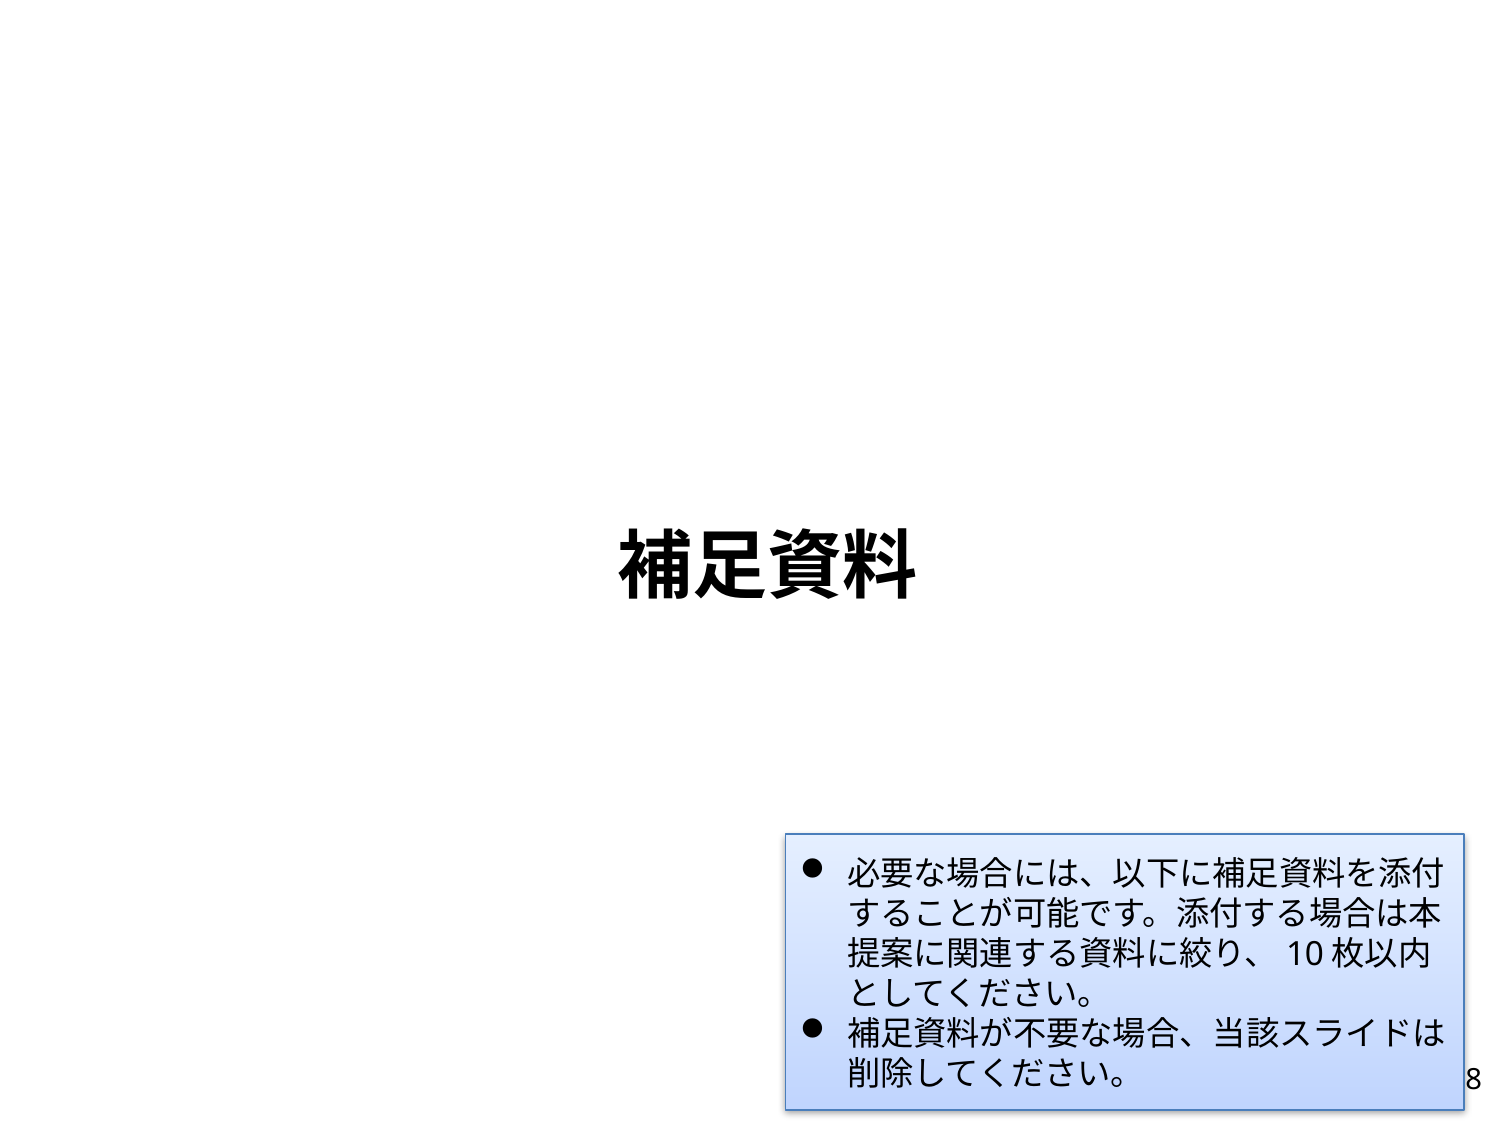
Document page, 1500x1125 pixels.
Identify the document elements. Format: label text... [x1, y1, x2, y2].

text_box 必要な場合には、以下に補足資料を添付することが可能です。添付する場合は本提案に関連する資料に絞り、10枚以内としてください。 補足資料が不要な場合、当該スライドは削除してください。 [785, 833, 1465, 1111]
slide_number 18 [1470, 1051, 1489, 1111]
title 補足資料 [53, 479, 1483, 646]
